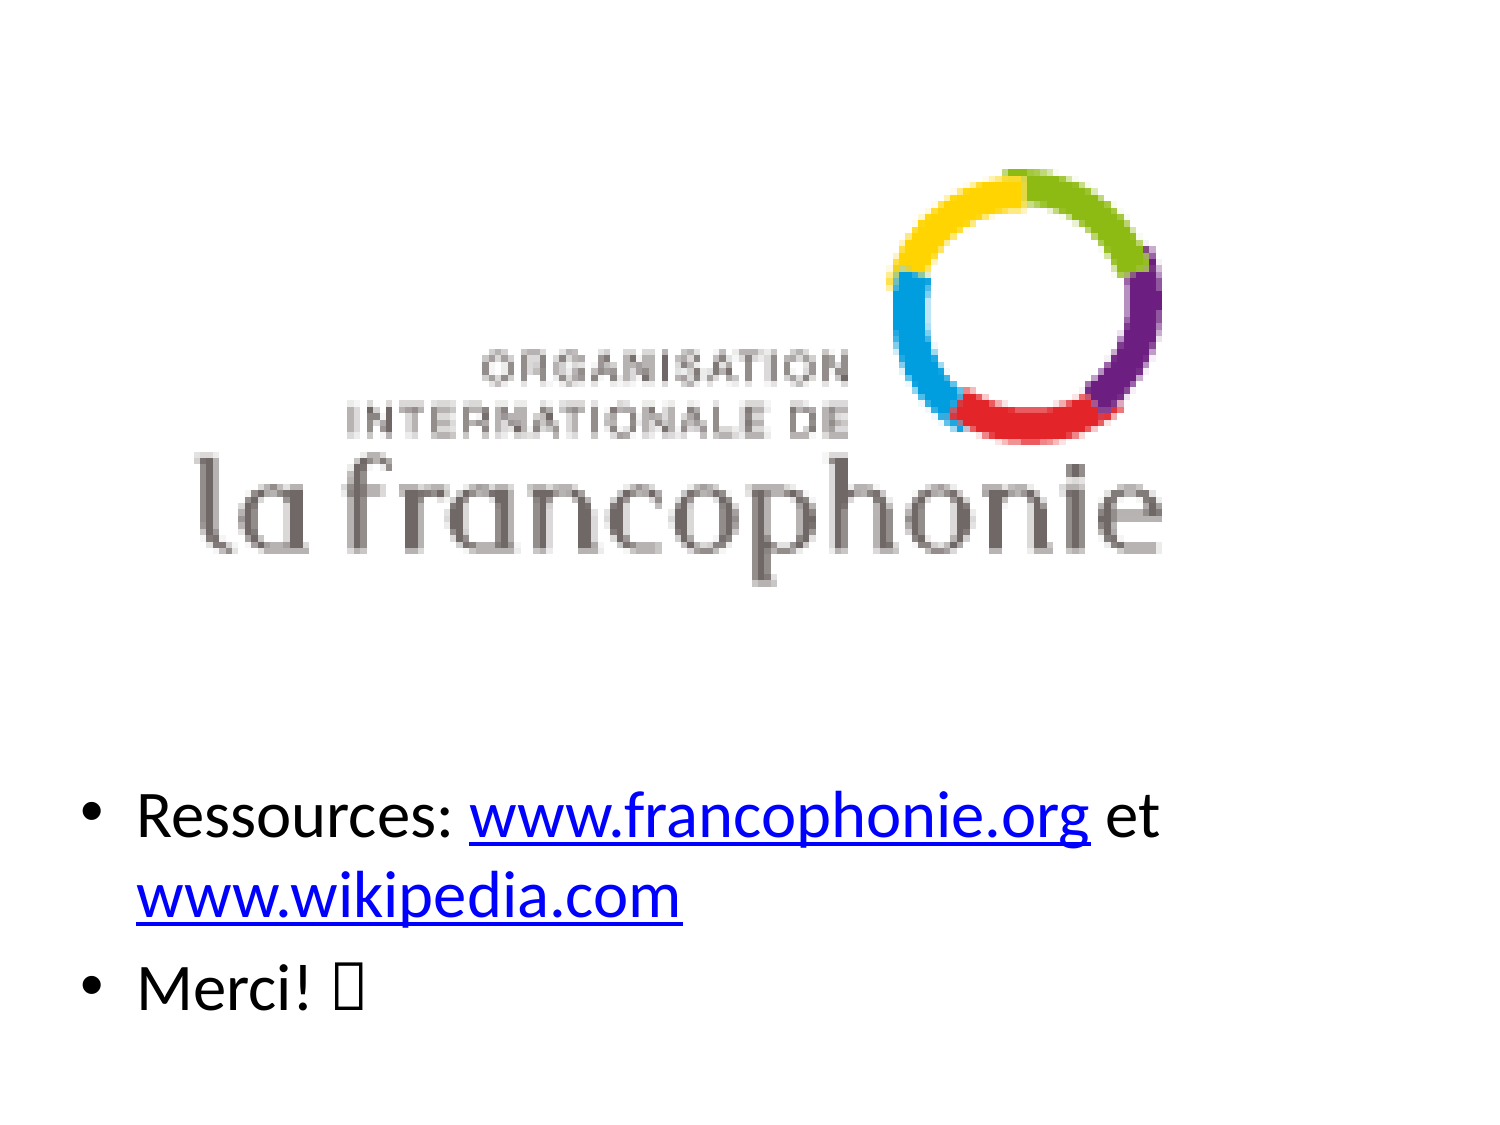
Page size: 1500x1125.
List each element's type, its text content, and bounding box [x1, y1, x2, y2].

picture [194, 54, 1278, 587]
list Ressources: www.francophonie.org et www.wikipedia.com Merci!  [64, 763, 1415, 1093]
